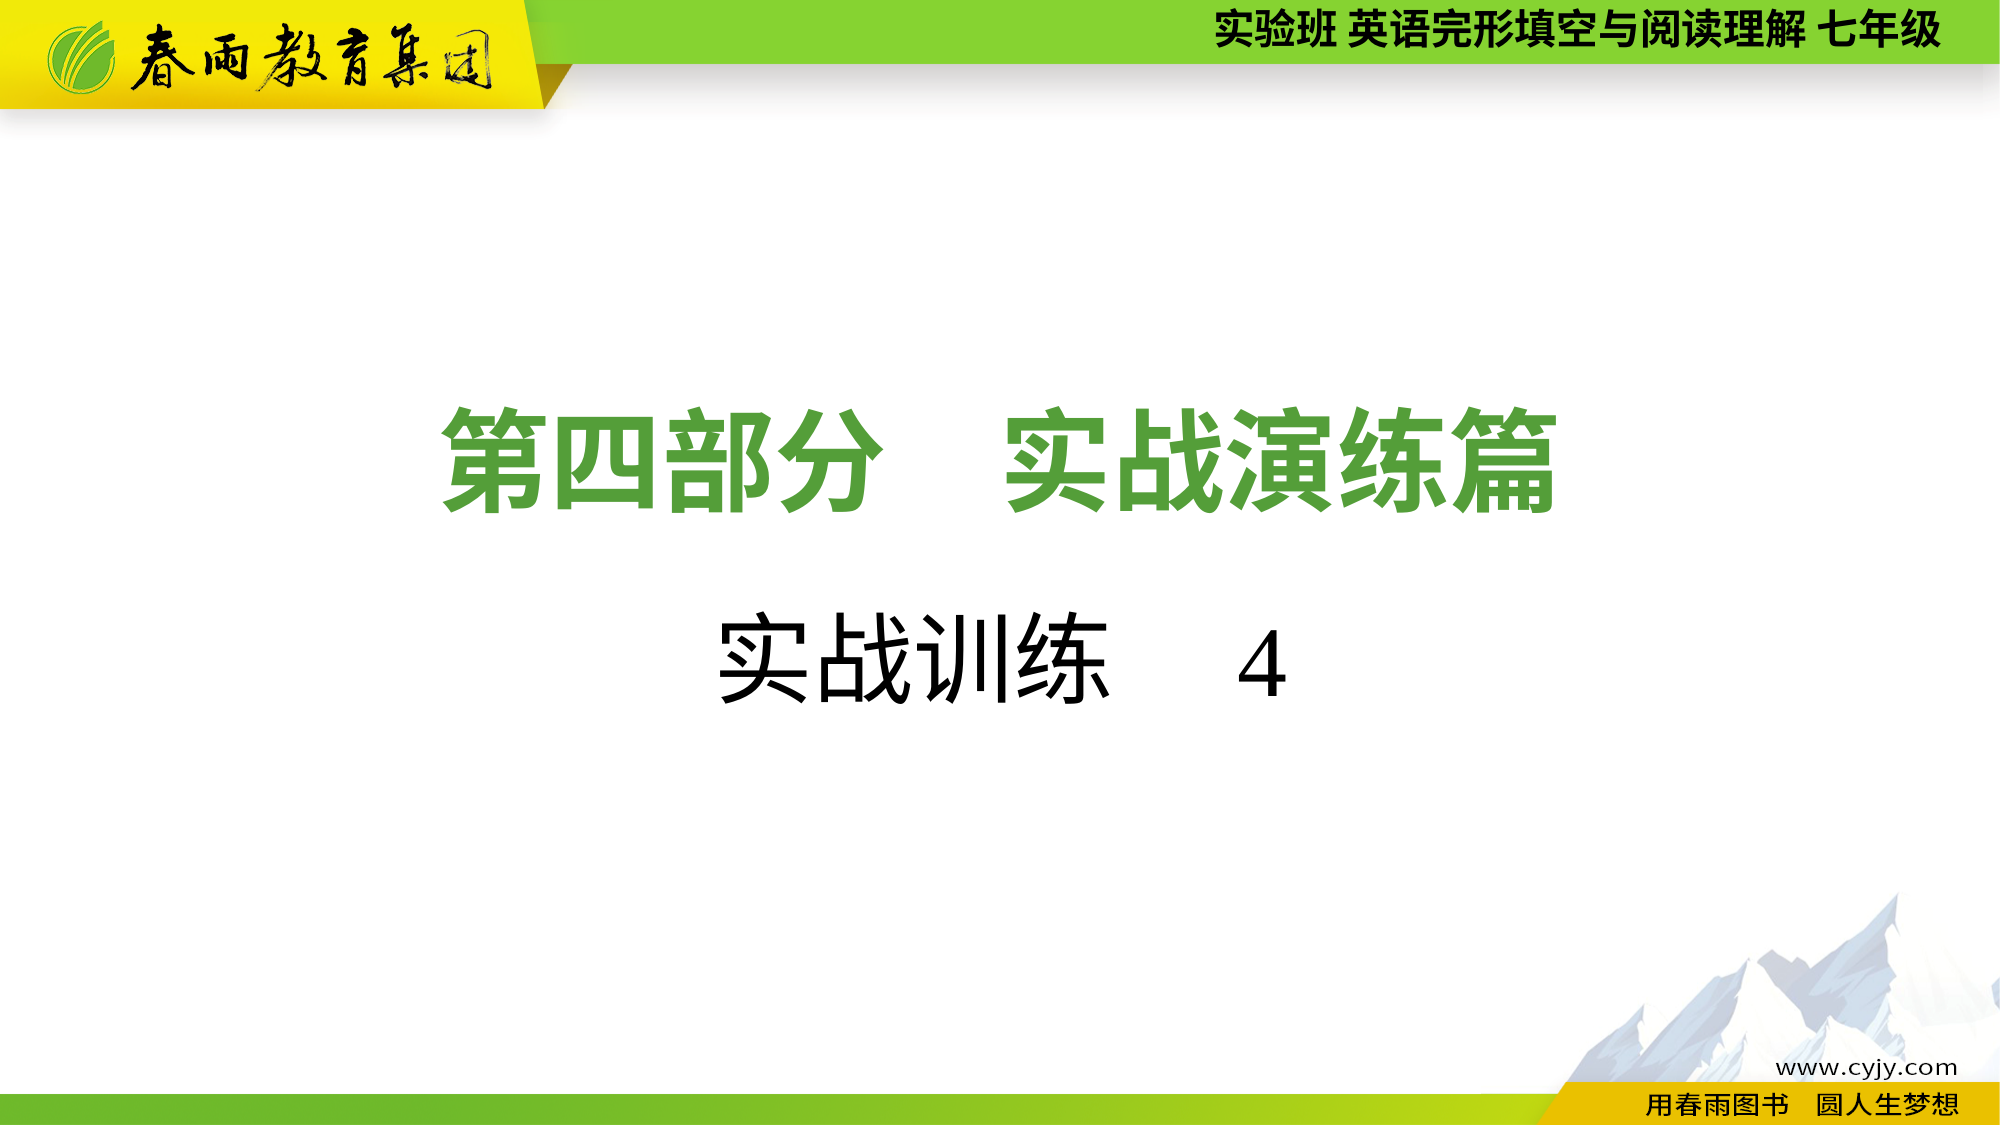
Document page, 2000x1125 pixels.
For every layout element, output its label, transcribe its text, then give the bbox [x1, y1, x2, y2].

picture [0, 0, 2000, 1125]
text_box 第四部分 实战演练篇 [54, 316, 1946, 528]
text_box 实战训练 4 [54, 528, 1946, 724]
